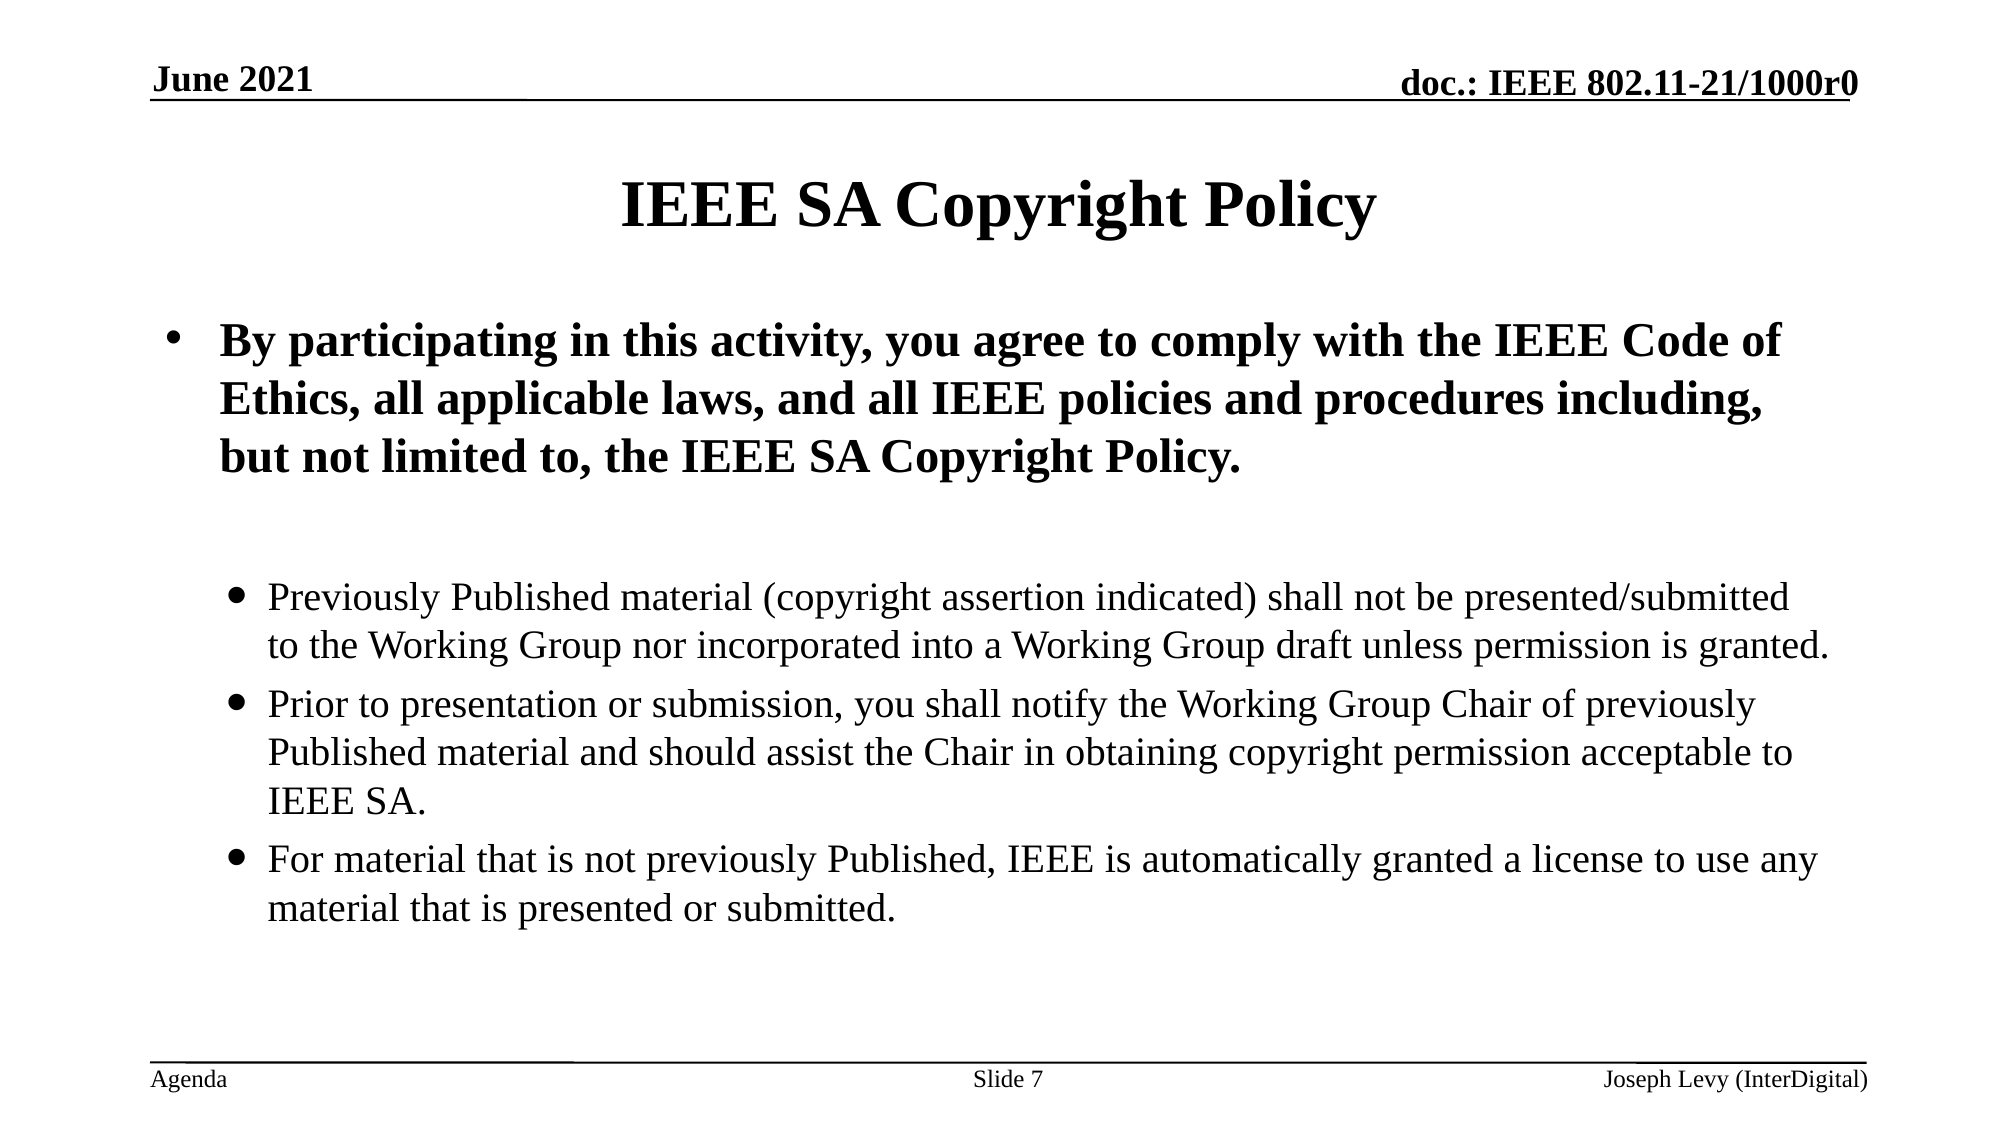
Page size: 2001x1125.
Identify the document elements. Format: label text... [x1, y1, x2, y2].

title IEEE SA Copyright Policy [149, 112, 1850, 288]
list By participating in this activity, you agree to comply with the IEEE Code of Ethics, all applicable laws, and all IEEE policies and procedures including, but not limited to, the IEEE SA Copyright Policy. Previously Published material (copyright assertion indicated) shall not be presented/submitted to the Working Group nor incorporated into a Working Group draft unless permission is granted. Prior to presentation or submission, you shall notify the Working Group Chair of previously Published material and should assist the Chair in obtaining copyright permission acceptable to IEEE SA. For material that is not previously Published, IEEE is automatically granted a license to use any material that is presented or submitted. [149, 299, 1850, 975]
slide_number Slide 7 [950, 1061, 1067, 1123]
footer Joseph Levy (InterDigital) [1171, 1061, 1869, 1093]
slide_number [152, 54, 563, 100]
